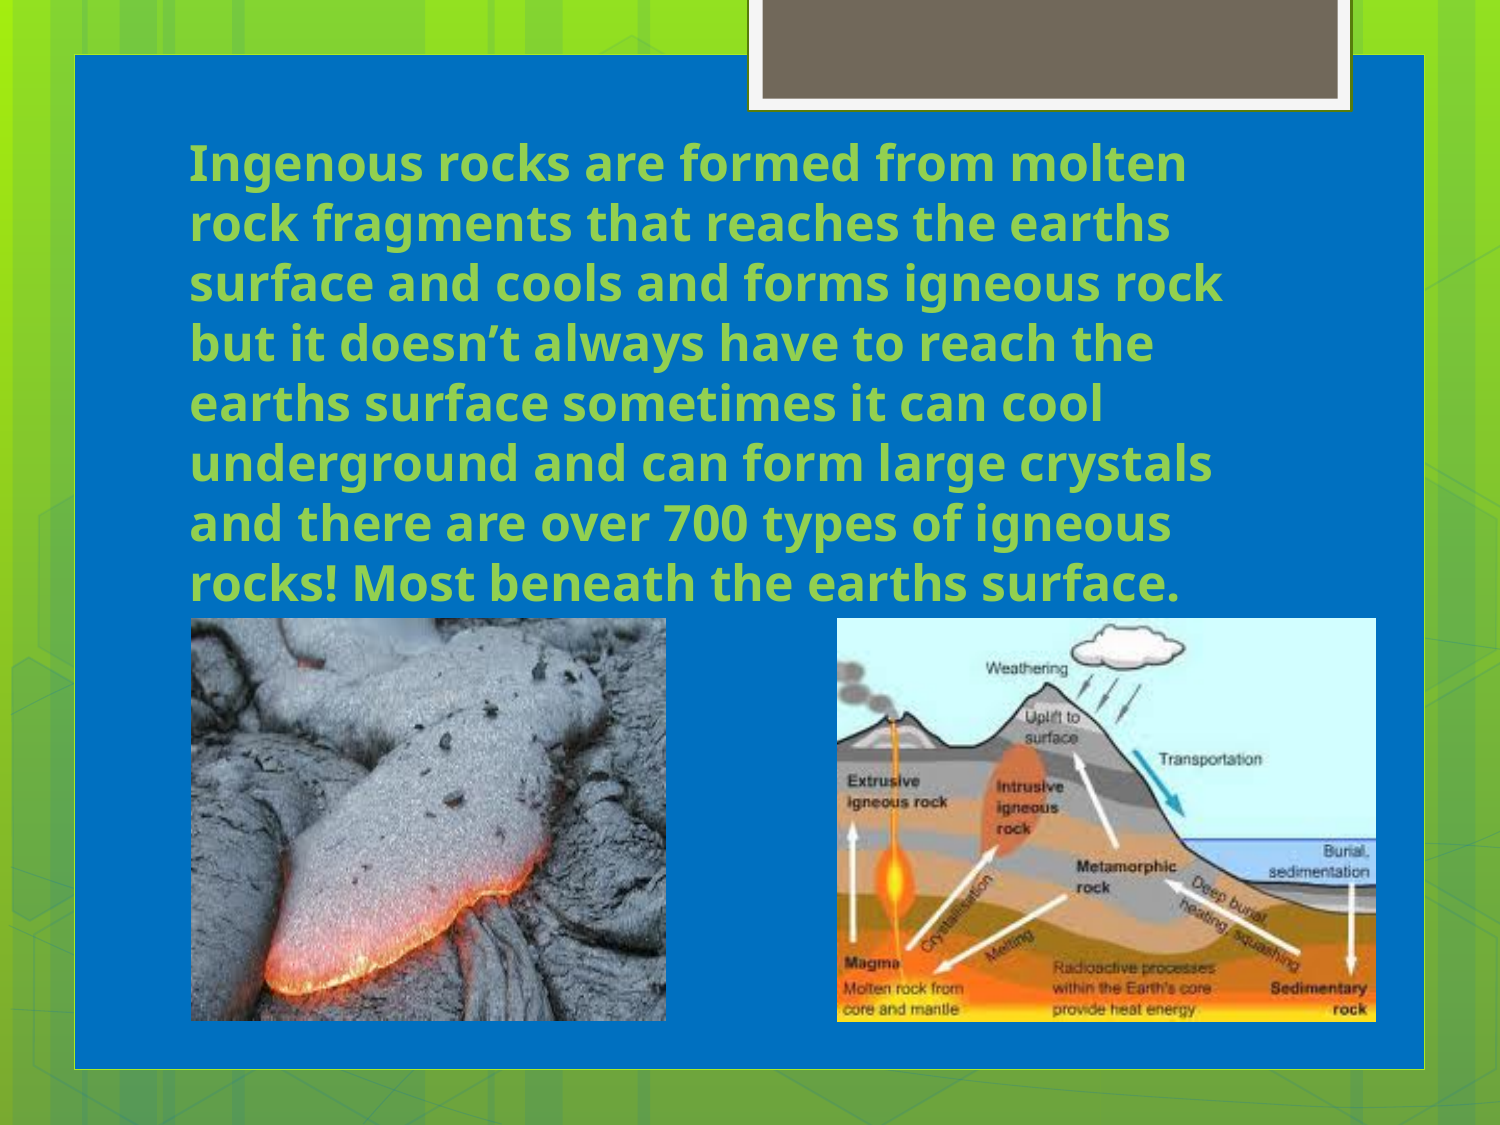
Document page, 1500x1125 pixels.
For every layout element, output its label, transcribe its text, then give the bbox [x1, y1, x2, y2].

picture [190, 618, 667, 1022]
picture [837, 618, 1376, 1022]
list Ingenous rocks are formed from molten rock fragments that reaches the earths surface and cools and forms igneous rock but it doesn’t always have to reach the earths surface sometimes it can cool underground and can form large crystals and there are over 700 types of igneous rocks! Most beneath the earths surface. [174, 124, 1287, 700]
